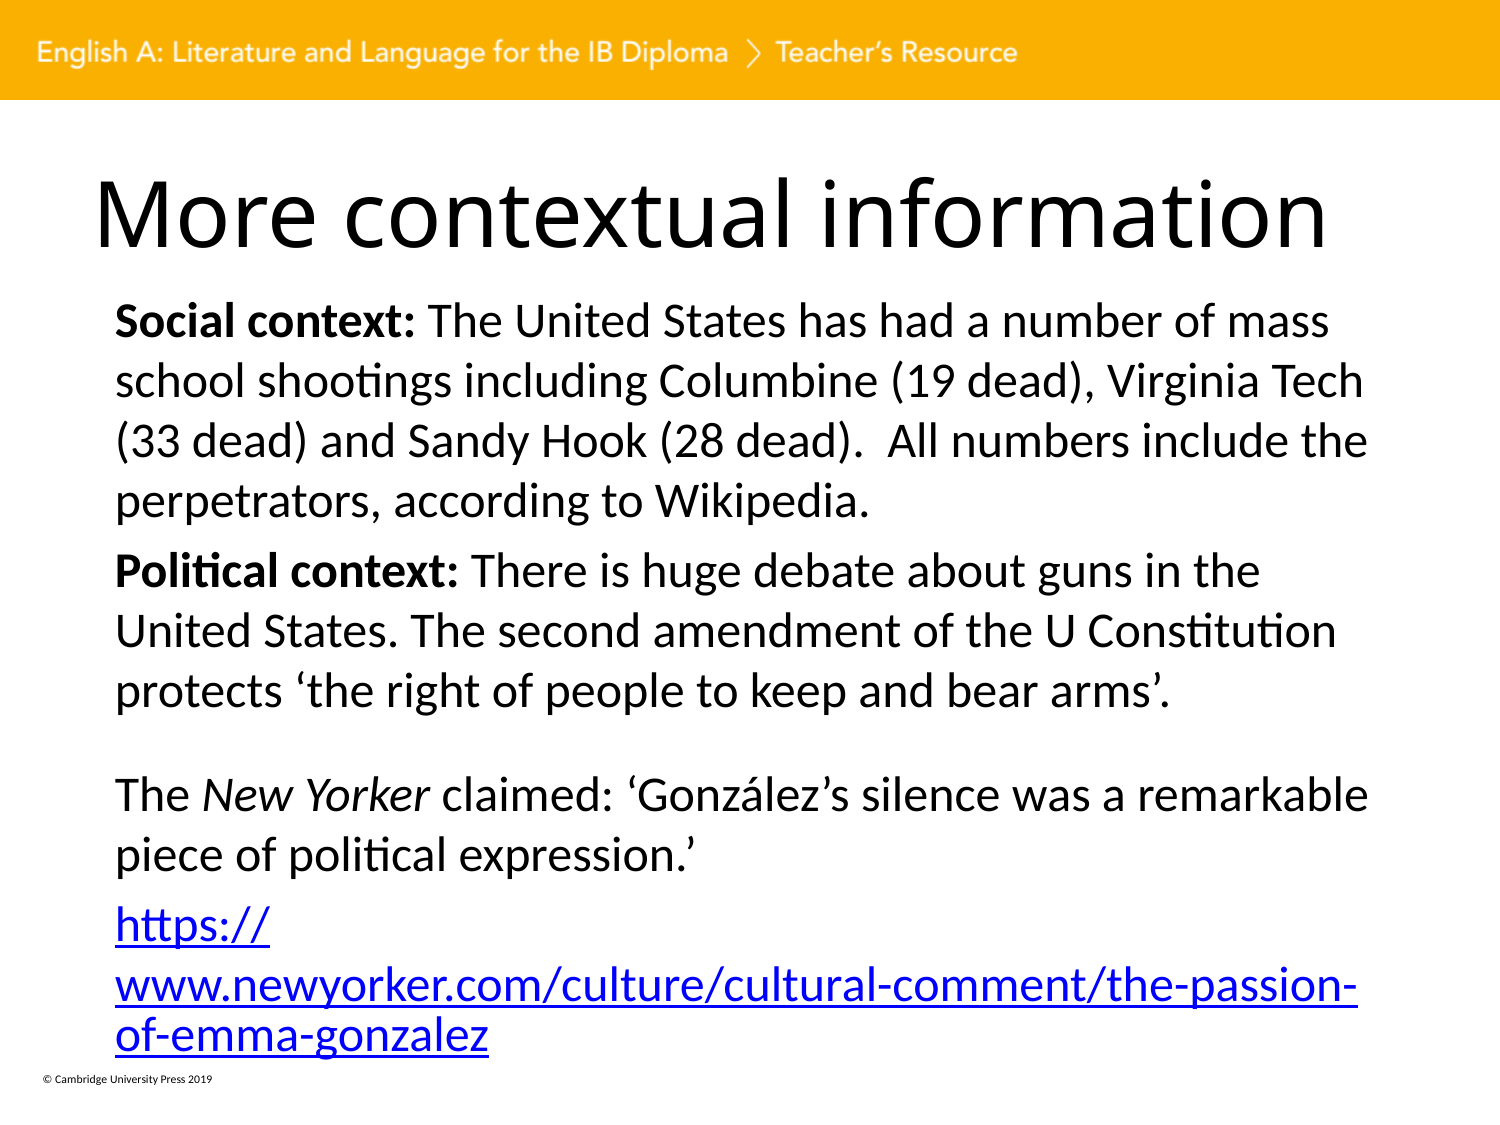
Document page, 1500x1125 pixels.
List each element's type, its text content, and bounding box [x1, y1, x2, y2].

text_box Social context: The United States has had a number of mass school shootings including Columbine (19 dead), Virginia Tech (33 dead) and Sandy Hook (28 dead). All numbers include the perpetrators, according to Wikipedia. Political context: There is huge debate about guns in the United States. The second amendment of the U Constitution protects ‘the right of people to keep and bear arms’. The New Yorker claimed: ‘González’s silence was a remarkable piece of political expression.’ https://www.newyorker.com/culture/cultural-comment/the-passion-of-emma-gonzalez [99, 279, 1388, 1018]
subtitle © Cambridge University Press 2019 [27, 1063, 1388, 1093]
text_box More contextual information [0, 117, 1500, 305]
picture [0, 0, 1500, 101]
